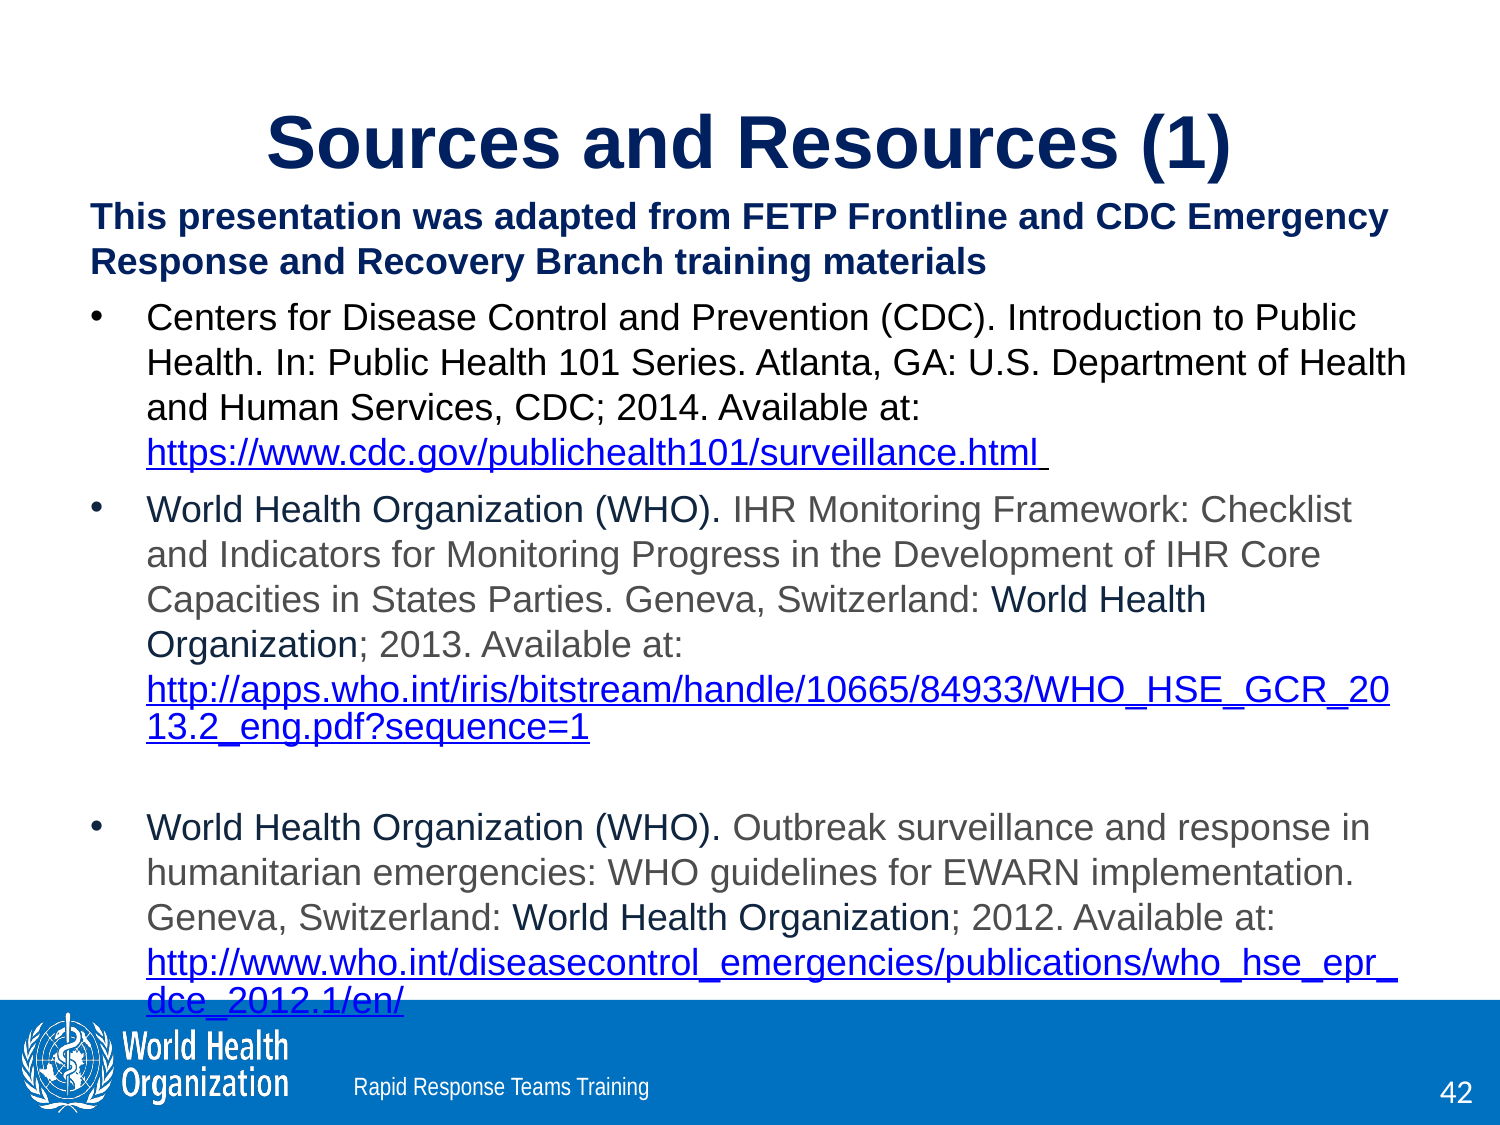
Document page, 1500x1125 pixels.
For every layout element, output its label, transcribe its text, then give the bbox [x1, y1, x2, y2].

picture [21, 1012, 288, 1113]
title Sources and Resources (1) [0, 45, 1500, 233]
list This presentation was adapted from FETP Frontline and CDC Emergency Response and Recovery Branch training materials Centers for Disease Control and Prevention (CDC). Introduction to Public Health. In: Public Health 101 Series. Atlanta, GA: U.S. Department of Health and Human Services, CDC; 2014. Available at: https://www.cdc.gov/publichealth101/surveillance.html World Health Organization (WHO). IHR Monitoring Framework: Checklist and Indicators for Monitoring Progress in the Development of IHR Core Capacities in States Parties. Geneva, Switzerland: World Health Organization; 2013. Available at: http://apps.who.int/iris/bitstream/handle/10665/84933/WHO_HSE_GCR_2013.2_eng.pdf?sequence=1 World Health Organization (WHO). Outbreak surveillance and response in humanitarian emergencies: WHO guidelines for EWARN implementation. Geneva, Switzerland: World Health Organization; 2012. Available at: http://www.who.int/diseasecontrol_emergencies/publications/who_hse_epr_dce_2012.1/en/ [75, 184, 1425, 927]
